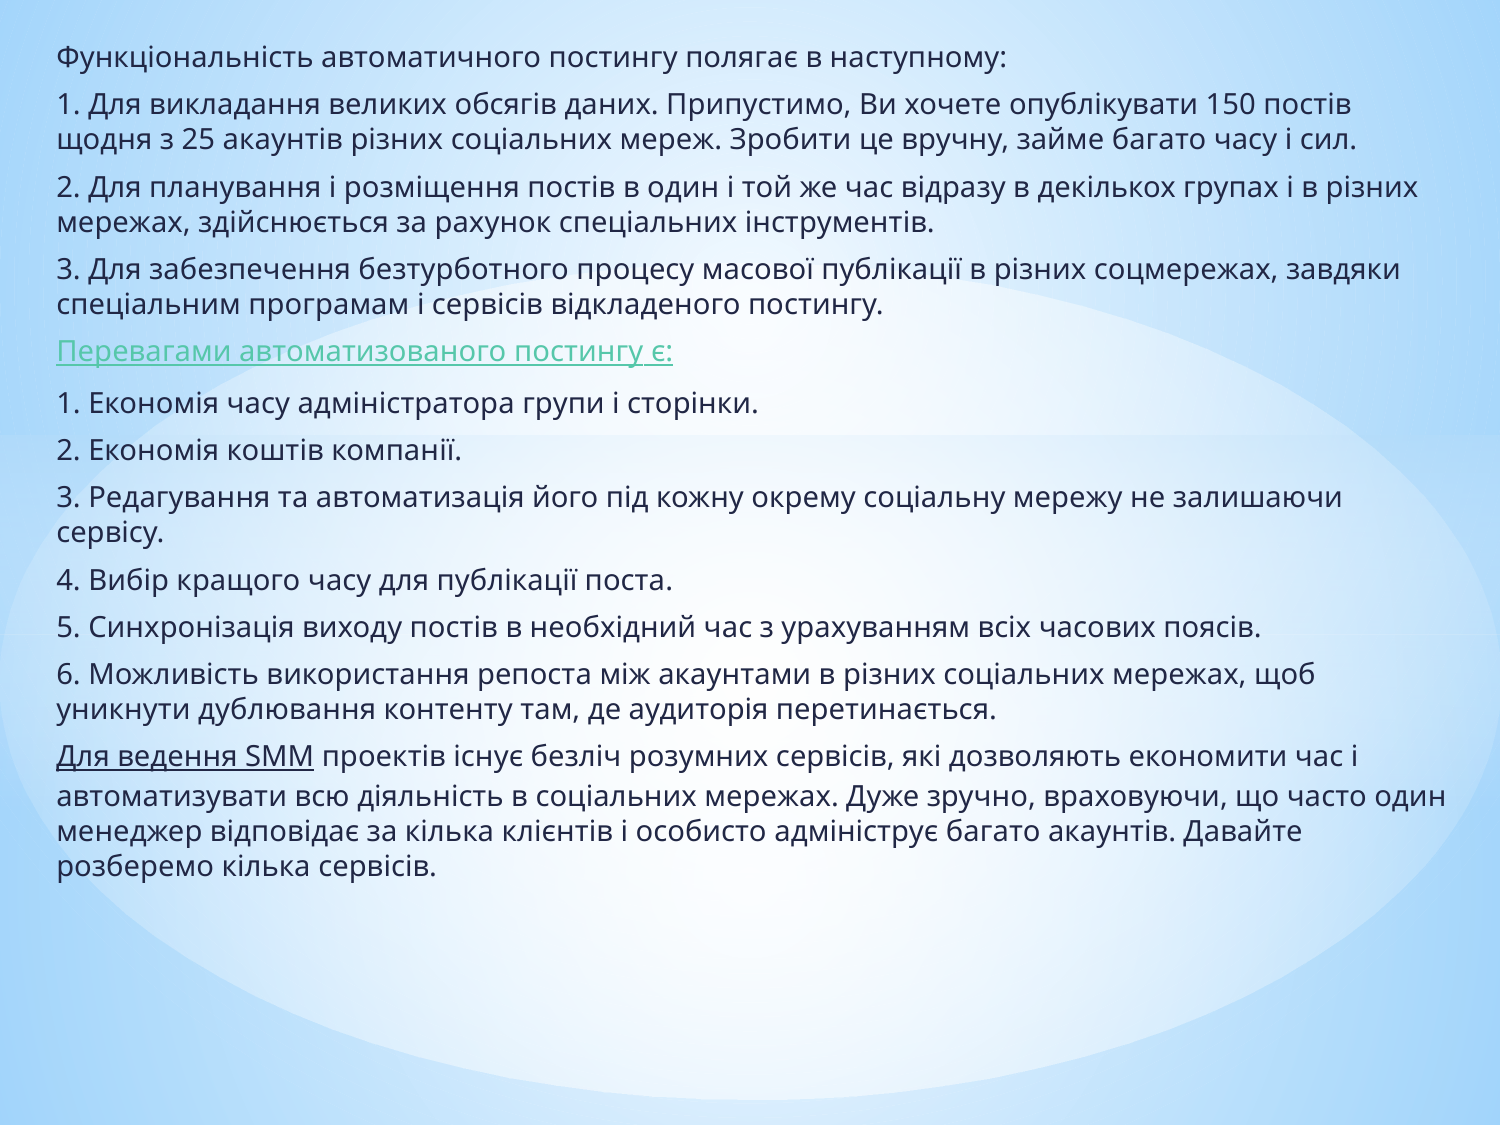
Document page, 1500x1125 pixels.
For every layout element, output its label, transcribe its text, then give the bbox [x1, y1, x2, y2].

subtitle Функціональність автоматичного постингу полягає в наступному: 1. Для викладання великих обсягів даних. Припустимо, Ви хочете опублікувати 150 постів щодня з 25 акаунтів різних соціальних мереж. Зробити це вручну, займе багато часу і сил. 2. Для планування і розміщення постів в один і той же час відразу в декількох групах і в різних мережах, здійснюється за рахунок спеціальних інструментів. 3. Для забезпечення безтурботного процесу масової публікації в різних соцмережах, завдяки спеціальним програмам і сервісів відкладеного постингу. Перевагами автоматизованого постингу є: 1. Економія часу адміністратора групи і сторінки. 2. Економія коштів компанії. 3. Редагування та автоматизація його під кожну окрему соціальну мережу не залишаючи сервісу. 4. Вибір кращого часу для публікації поста. 5. Синхронізація виходу постів в необхідний час з урахуванням всіх часових поясів. 6. Можливість використання репоста між акаунтами в різних соціальних мережах, щоб уникнути дублювання контенту там, де аудиторія перетинається. Для ведення SMM проектів існує безліч розумних сервісів, які дозволяють економити час і автоматизувати всю діяльність в соціальних мережах. Дуже зручно, враховуючи, що часто один менеджер відповідає за кілька клієнтів і особисто адмініструє багато акаунтів. Давайте розберемо кілька сервісів. [41, 30, 1471, 1094]
